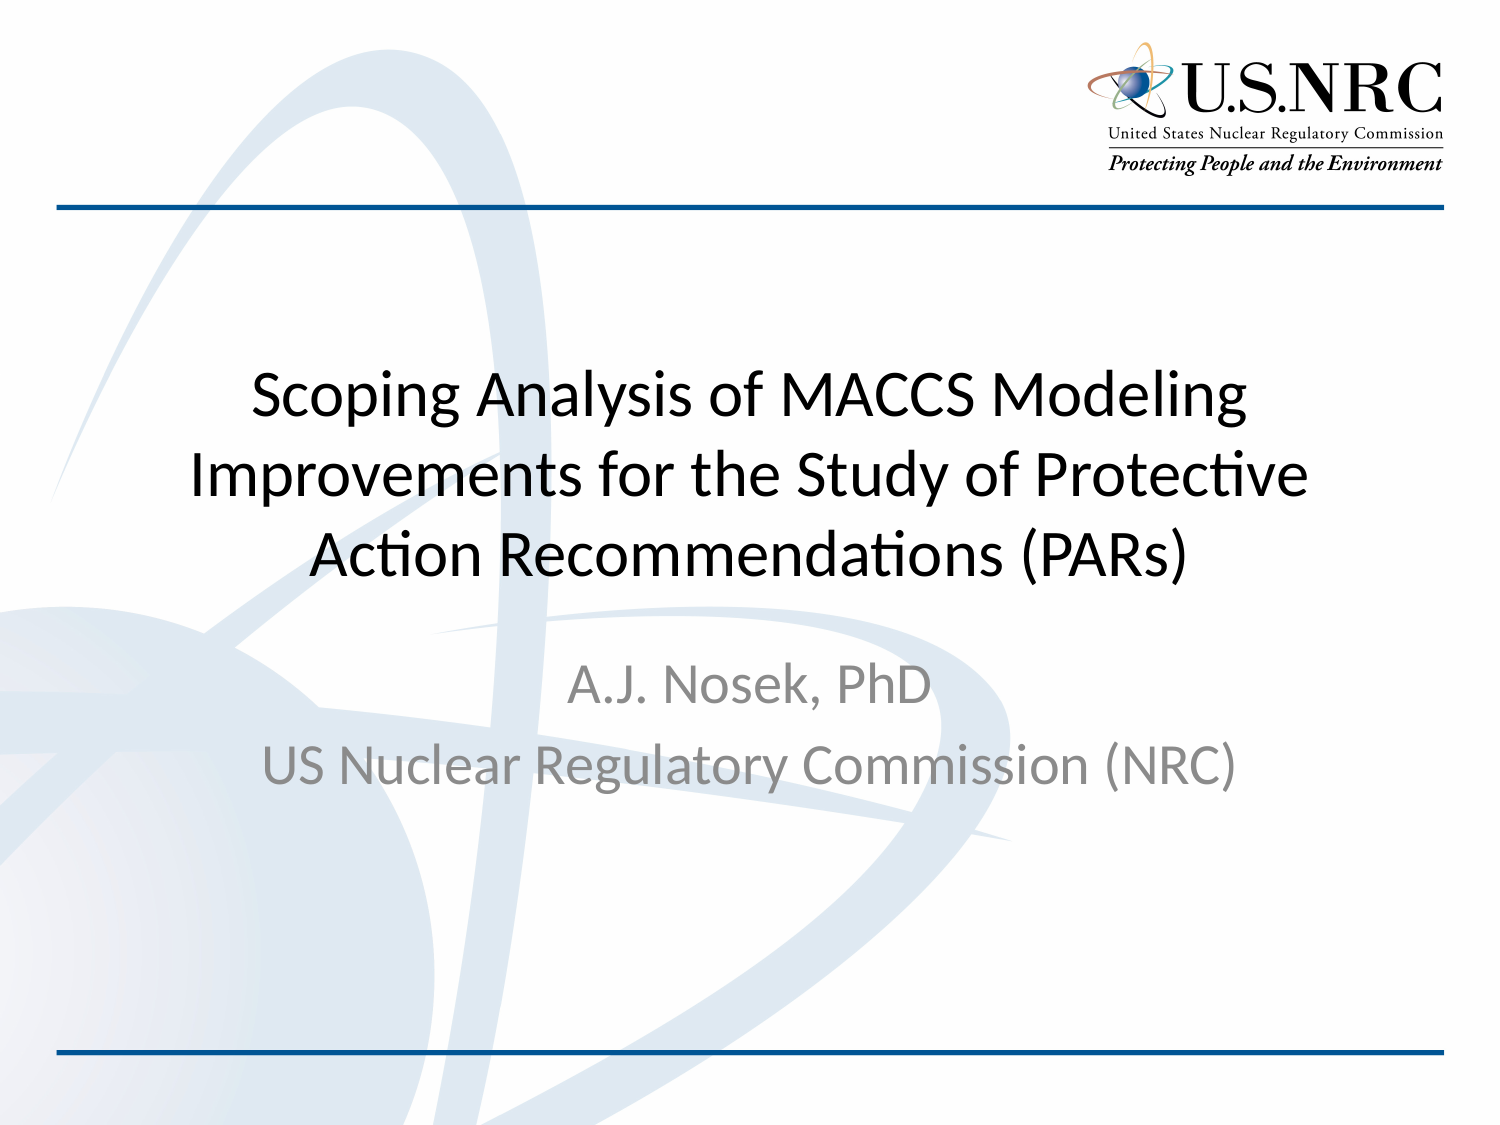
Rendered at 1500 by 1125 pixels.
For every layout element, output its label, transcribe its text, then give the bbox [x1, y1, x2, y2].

subtitle A.J. Nosek, PhD US Nuclear Regulatory Commission (NRC) [225, 637, 1275, 925]
picture [0, 0, 1500, 1125]
title Scoping Analysis of MACCS Modeling Improvements for the Study of Protective Action Recommendations (PARs) [112, 349, 1388, 591]
